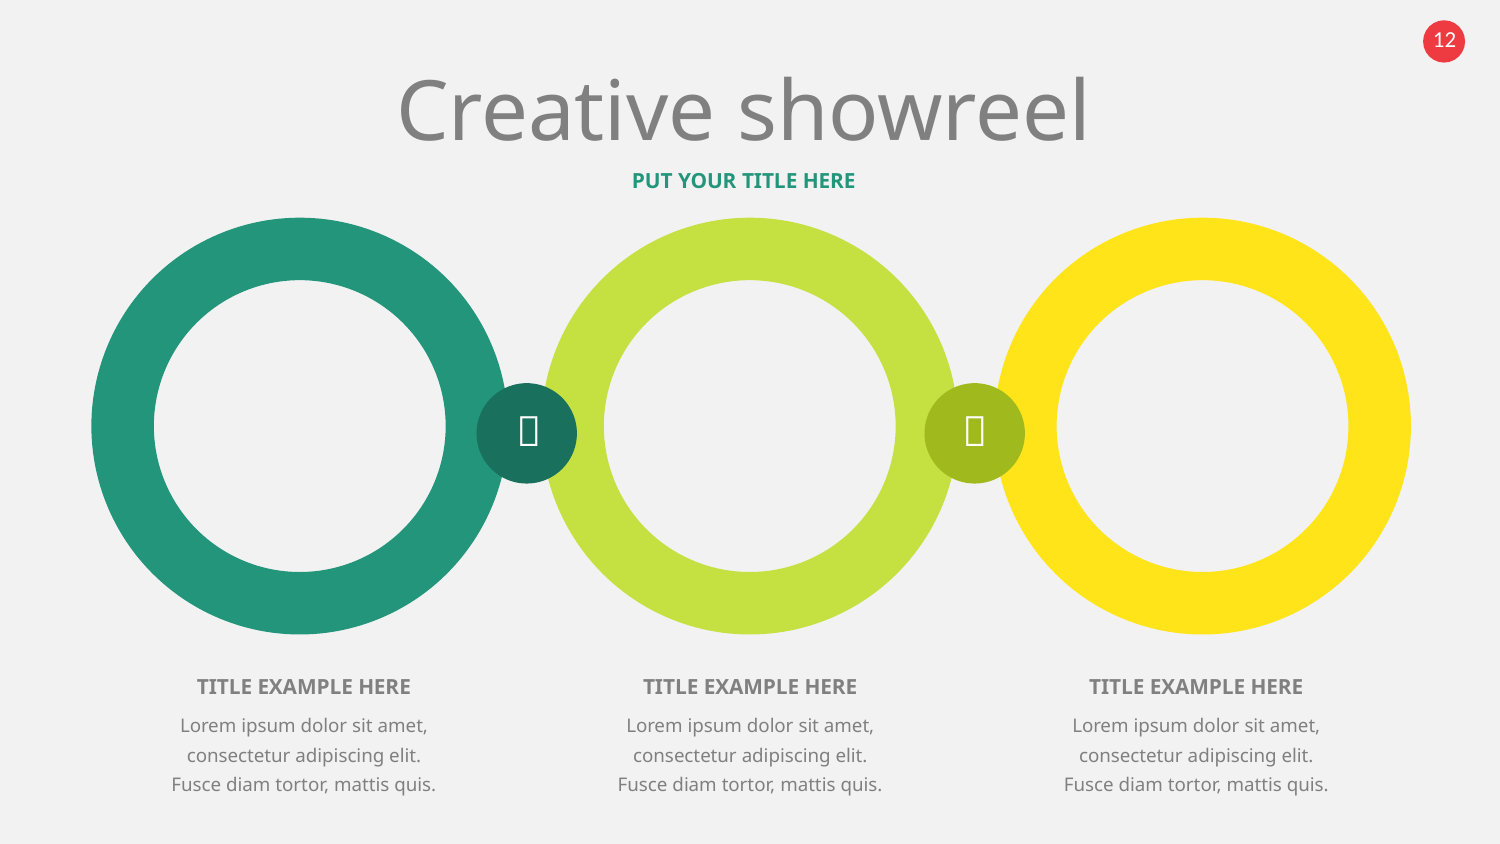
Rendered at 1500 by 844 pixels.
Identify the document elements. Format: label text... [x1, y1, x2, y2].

text_box TITLE EXAMPLE HERE [610, 664, 890, 707]
list Creative showreel [370, 61, 1132, 156]
picture [1015, 235, 1394, 620]
picture [564, 235, 936, 620]
text_box Lorem ipsum dolor sit amet, consectetur adipiscing elit. Fusce diam tortor, mattis quis. [610, 707, 890, 801]
list  [486, 383, 564, 476]
text_box Lorem ipsum dolor sit amet, consectetur adipiscing elit. Fusce diam tortor, mattis quis. [163, 707, 444, 801]
list  [936, 383, 1015, 476]
list PUT YOUR TITLE HERE [409, 163, 1093, 200]
picture [107, 235, 486, 620]
text_box TITLE EXAMPLE HERE [163, 664, 444, 707]
text_box Lorem ipsum dolor sit amet, consectetur adipiscing elit. Fusce diam tortor, mattis quis. [1056, 707, 1337, 801]
text_box TITLE EXAMPLE HERE [1056, 664, 1337, 707]
